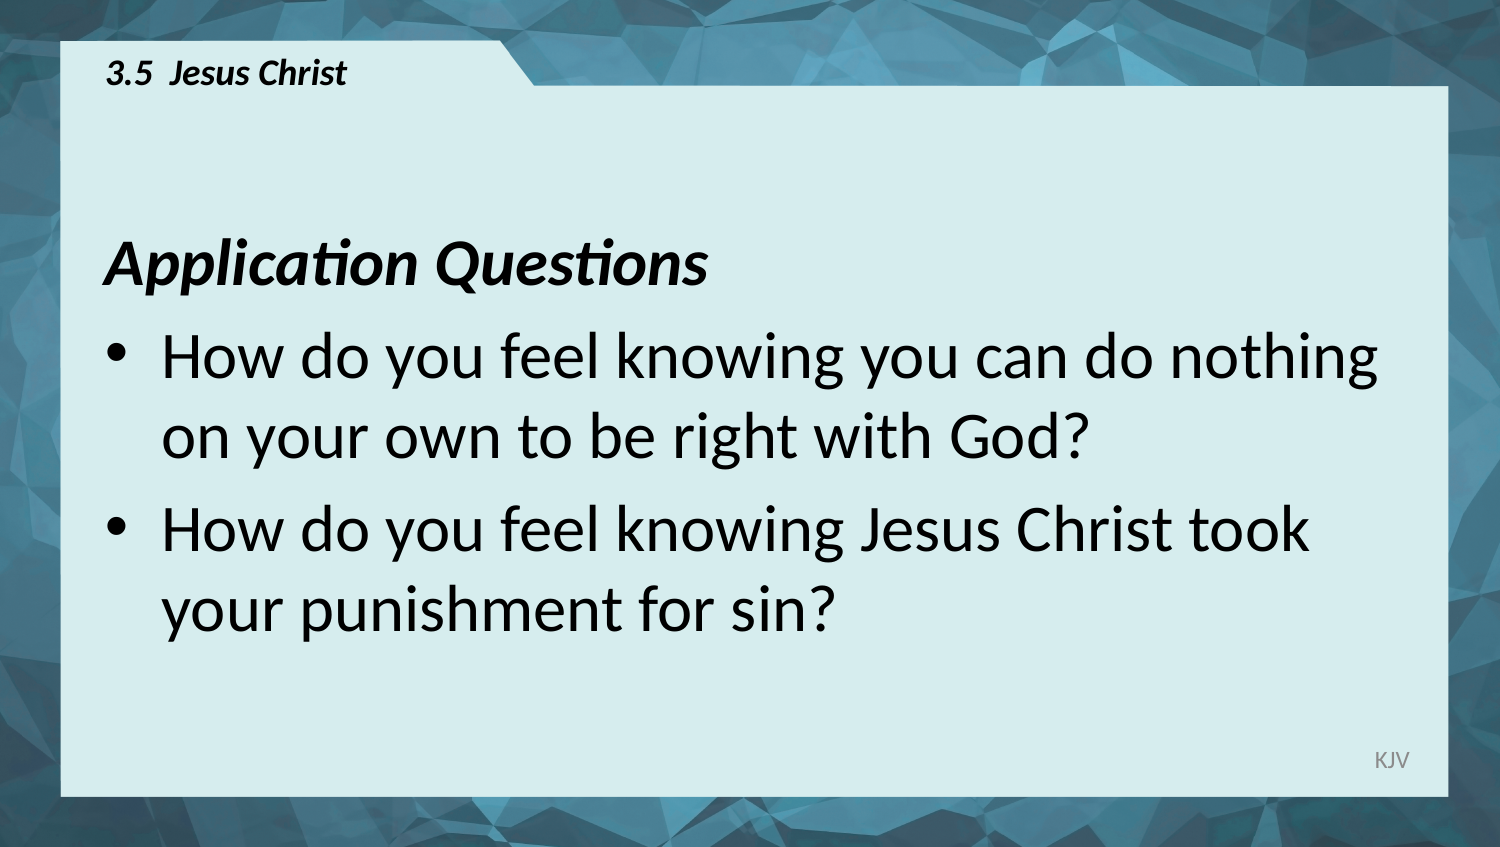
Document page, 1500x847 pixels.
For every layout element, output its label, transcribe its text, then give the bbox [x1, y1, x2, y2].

picture [0, 0, 1500, 847]
footer KJV [950, 736, 1425, 782]
list Application Questions How do you feel knowing you can do nothing on your own to be right with God? How do you feel knowing Jesus Christ took your punishment for sin? [89, 141, 1403, 722]
title 3.5 Jesus Christ [89, 33, 1420, 108]
